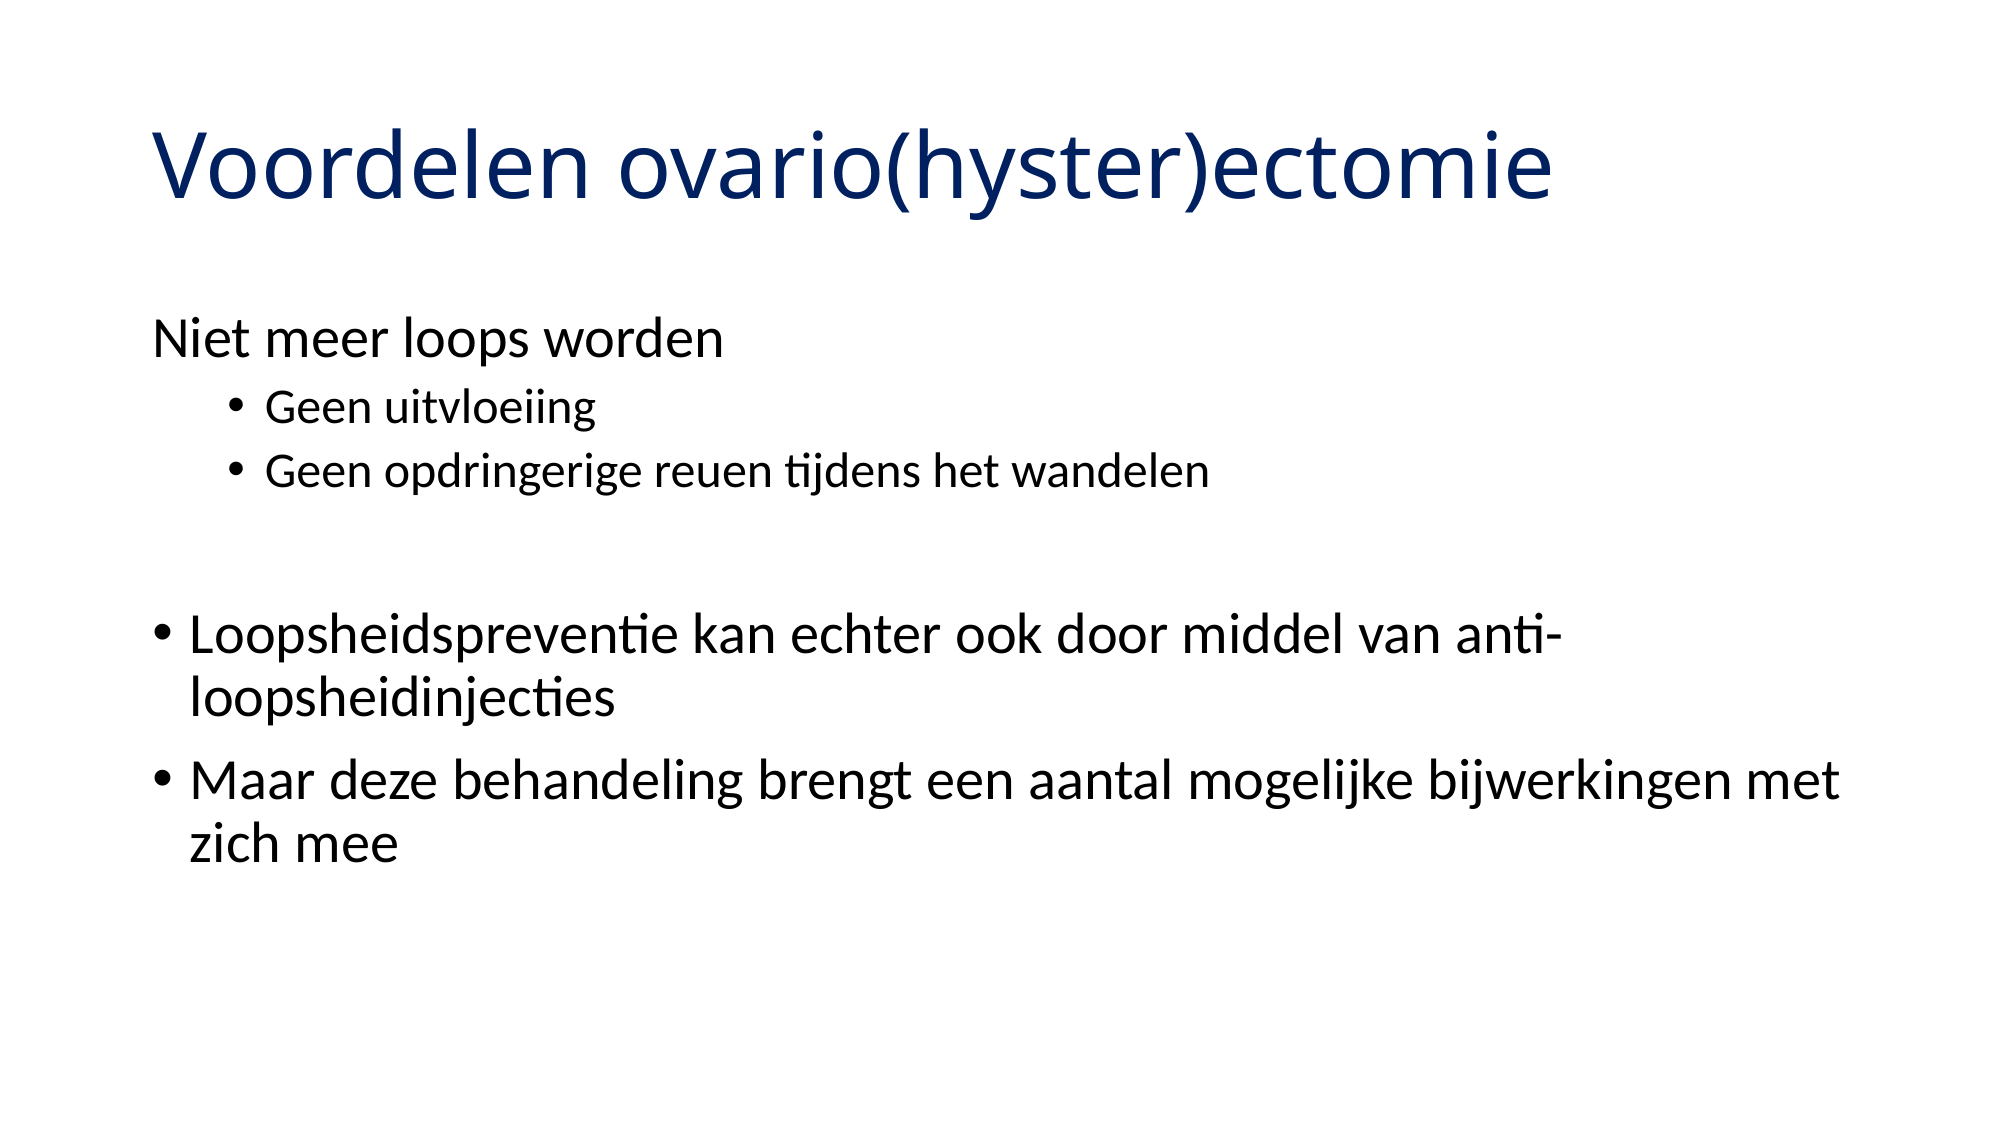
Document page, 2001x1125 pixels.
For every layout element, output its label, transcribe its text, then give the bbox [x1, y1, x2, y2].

list Niet meer loops worden Geen uitvloeiing Geen opdringerige reuen tijdens het wandelen Loopsheidspreventie kan echter ook door middel van anti-loopsheidinjecties Maar deze behandeling brengt een aantal mogelijke bijwerkingen met zich mee [137, 299, 1863, 1014]
title Voordelen ovario(hyster)ectomie [137, 59, 1863, 278]
